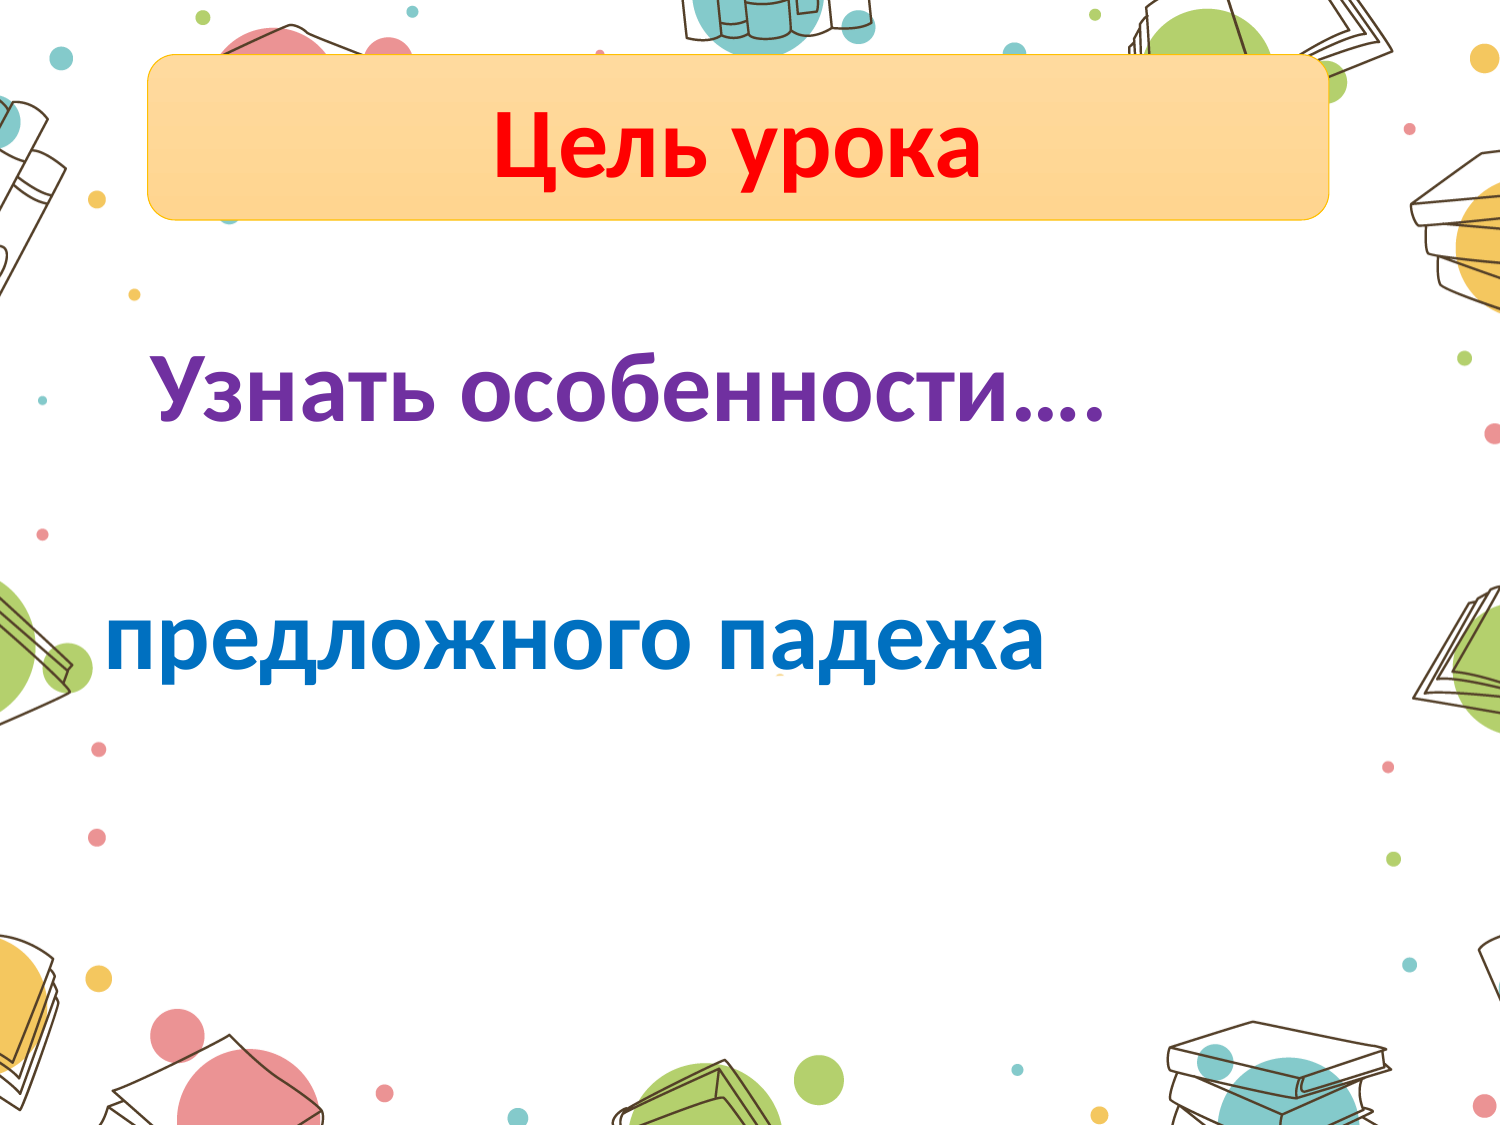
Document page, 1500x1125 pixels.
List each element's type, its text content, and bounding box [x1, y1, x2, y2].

text_box предложного падежа [88, 562, 1353, 698]
text_box Цель урока [147, 54, 1330, 221]
picture [0, 0, 1500, 1125]
text_box Узнать особенности…. [135, 314, 1400, 449]
